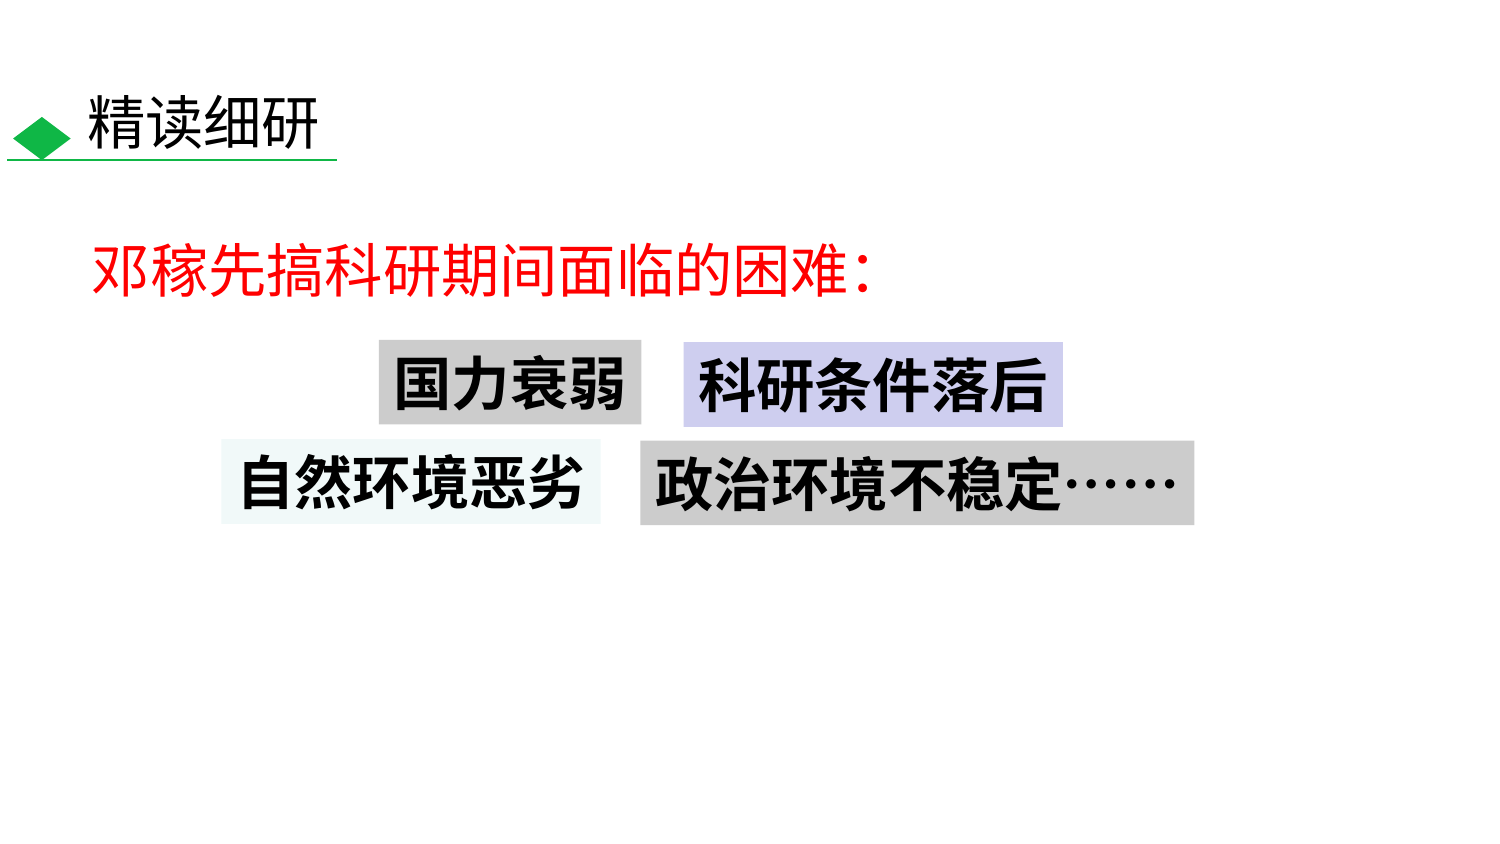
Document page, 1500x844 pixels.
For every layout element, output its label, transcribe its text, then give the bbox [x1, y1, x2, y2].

text_box 政治环境不稳定…… [640, 440, 1195, 526]
text_box 科研条件落后 [683, 342, 1063, 427]
text_box 自然环境恶劣 [221, 439, 601, 524]
text_box 国力衰弱 [378, 339, 642, 425]
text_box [7, 79, 337, 166]
text_box 邓稼先搞科研期间面临的困难： [77, 226, 923, 312]
